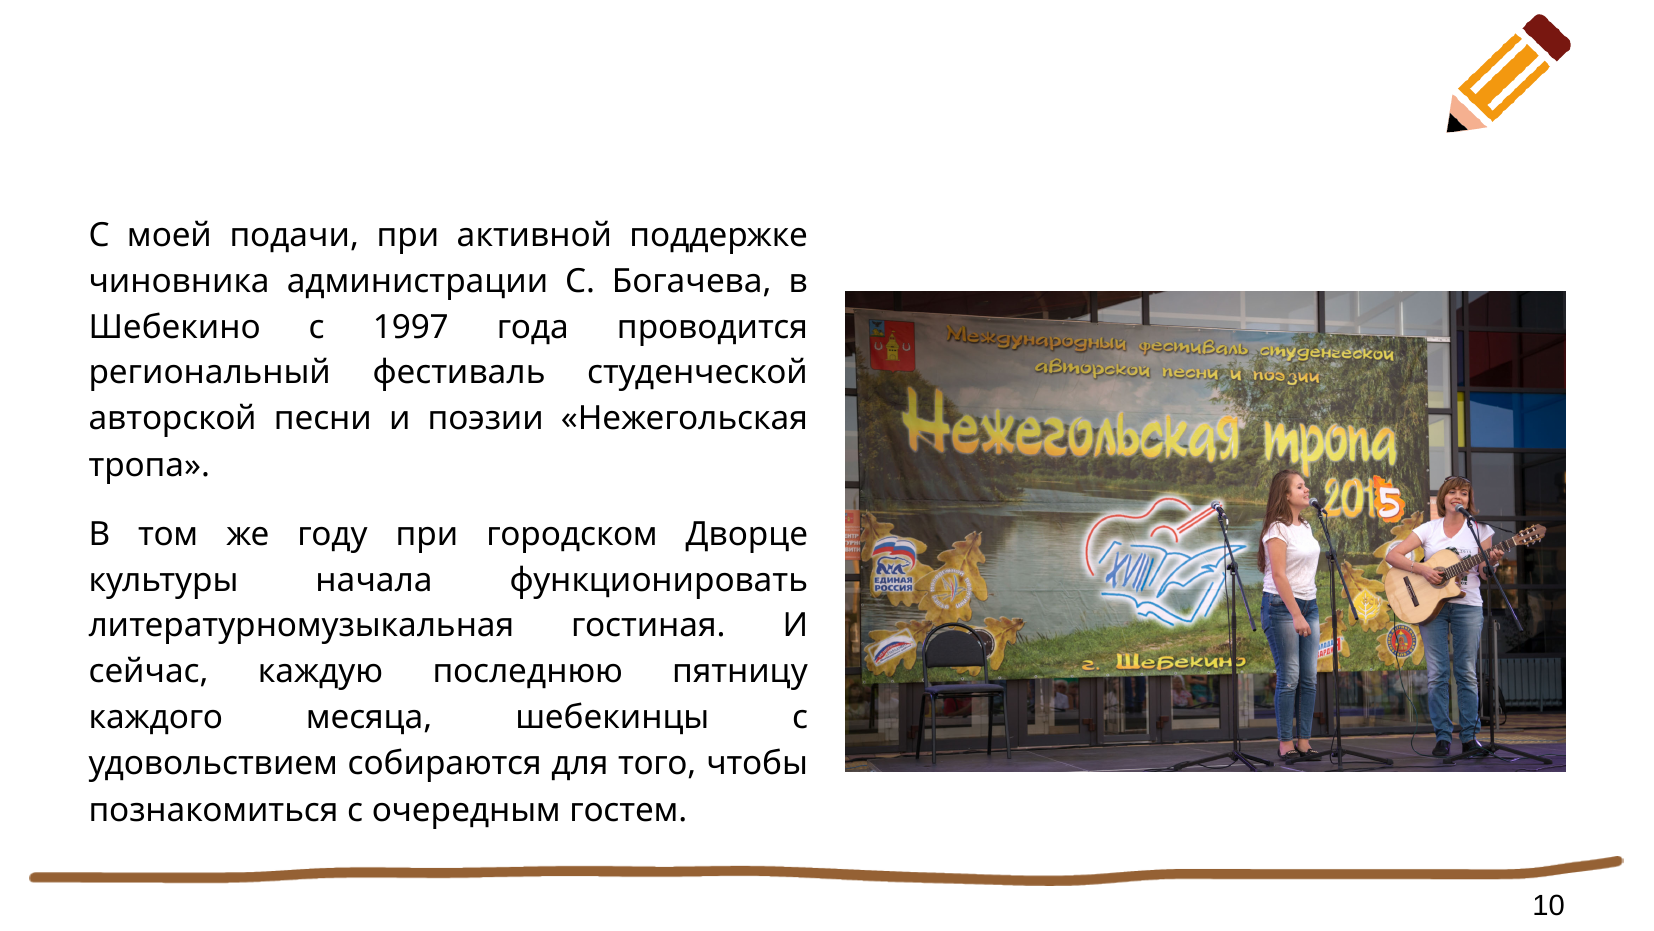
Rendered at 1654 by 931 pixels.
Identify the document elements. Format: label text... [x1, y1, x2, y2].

list С моей подачи, при активной поддержке чиновника администрации С. Богачева, в Шебекино с 1997 года проводится региональный фестиваль студенческой авторской песни и поэзии «Нежегольская тропа». В том же году при городском Дворце культуры начала функционировать литературномузыкальная гостиная. И сейчас, каждую последнюю пятницу каждого месяца, шебекинцы с удовольствием собираются для того, чтобы познакомиться с очередным гостем. [88, 206, 809, 857]
picture [29, 856, 1624, 886]
slide_number 10 [1181, 885, 1565, 931]
picture [844, 291, 1566, 772]
picture [1446, 14, 1571, 133]
